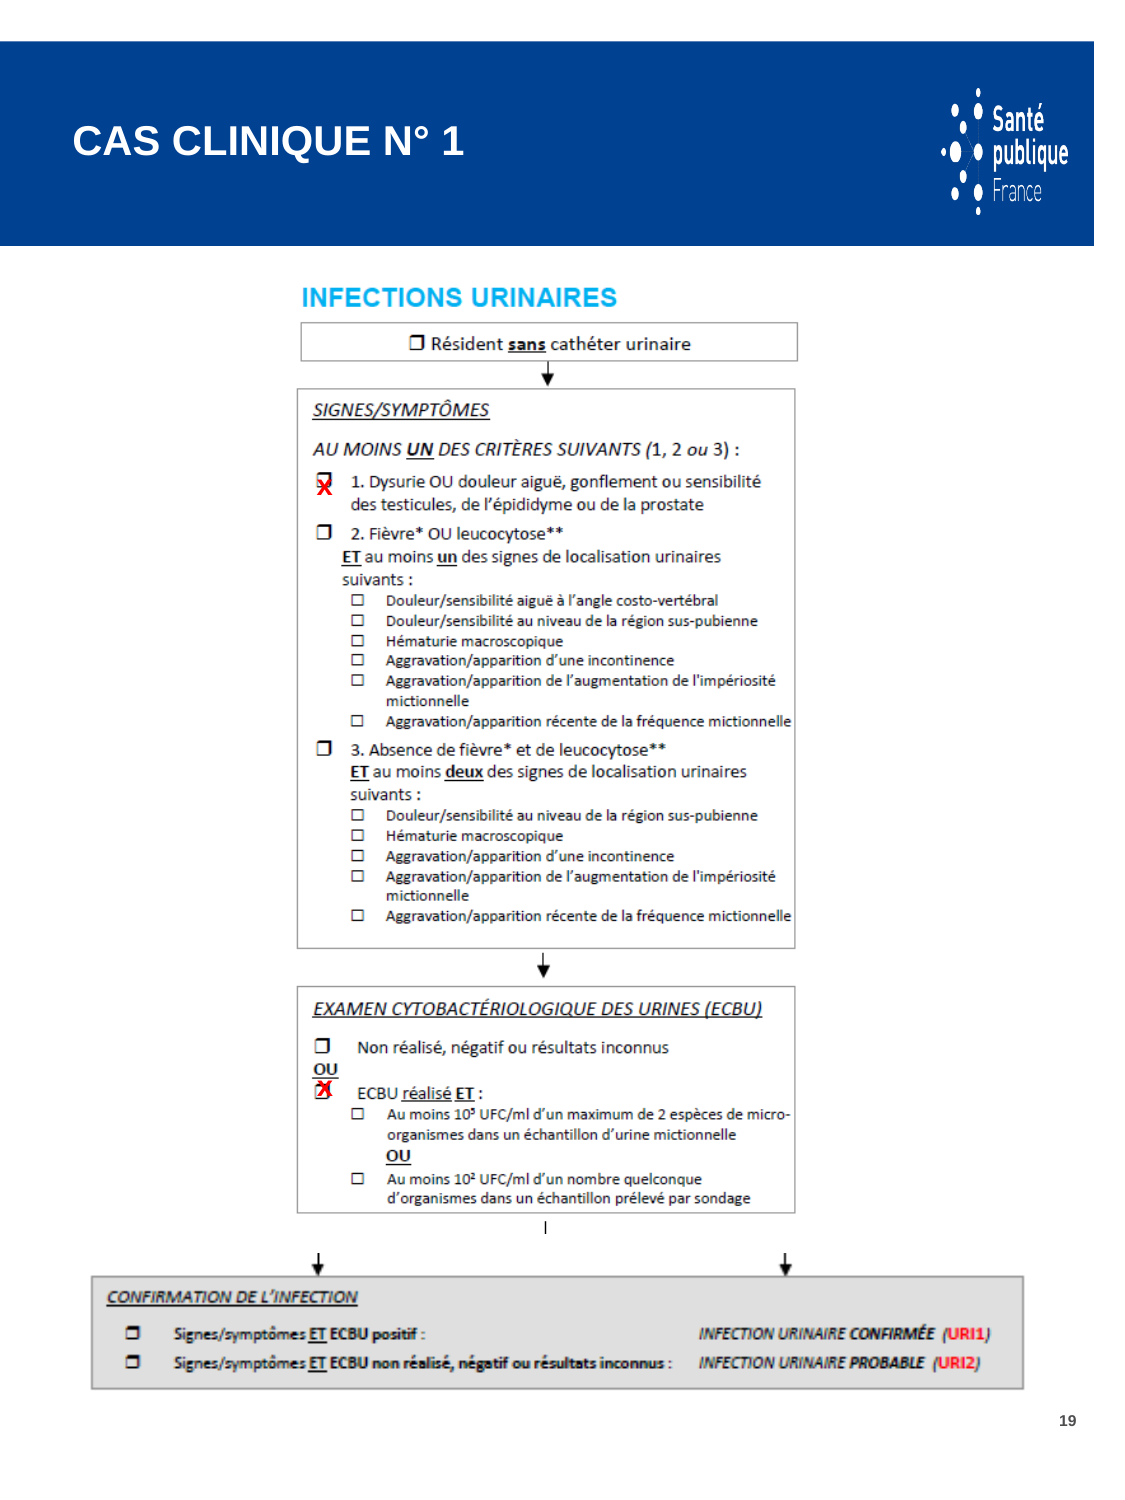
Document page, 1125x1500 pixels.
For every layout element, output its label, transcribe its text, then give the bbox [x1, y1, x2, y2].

picture [274, 265, 816, 1234]
picture [941, 88, 1068, 215]
title Cas clinique n° 1 [66, 41, 908, 246]
picture [77, 1253, 1036, 1423]
